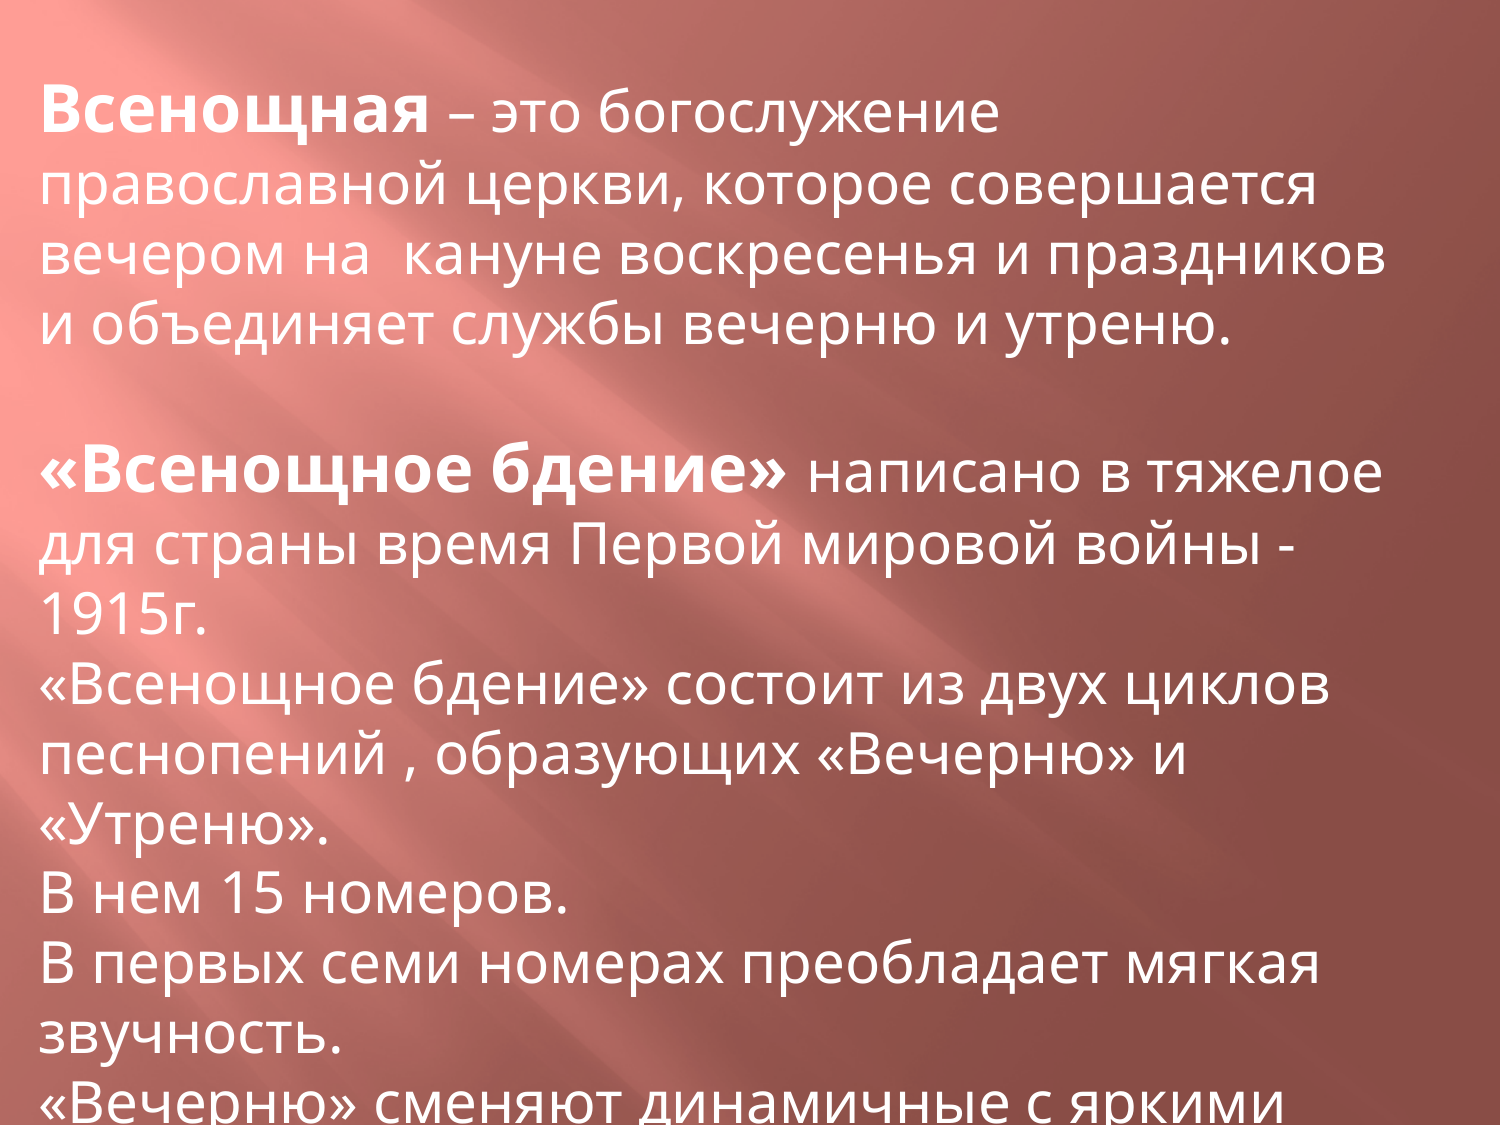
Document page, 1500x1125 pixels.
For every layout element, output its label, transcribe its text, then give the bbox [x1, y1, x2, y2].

text_box Всенощная – это богослужение православной церкви, которое совершается вечером на кануне воскресенья и праздников и объединяет службы вечерню и утреню. «Всенощное бдение» написано в тяжелое для страны время Первой мировой войны -1915г. «Всенощное бдение» состоит из двух циклов песнопений , образующих «Вечерню» и «Утреню». В нем 15 номеров. В первых семи номерах преобладает мягкая звучность. «Вечерню» сменяют динамичные с яркими тембровыми контрастами, могучими кульминационными подъемами песнопения «Утрени» [23, 58, 1454, 1125]
